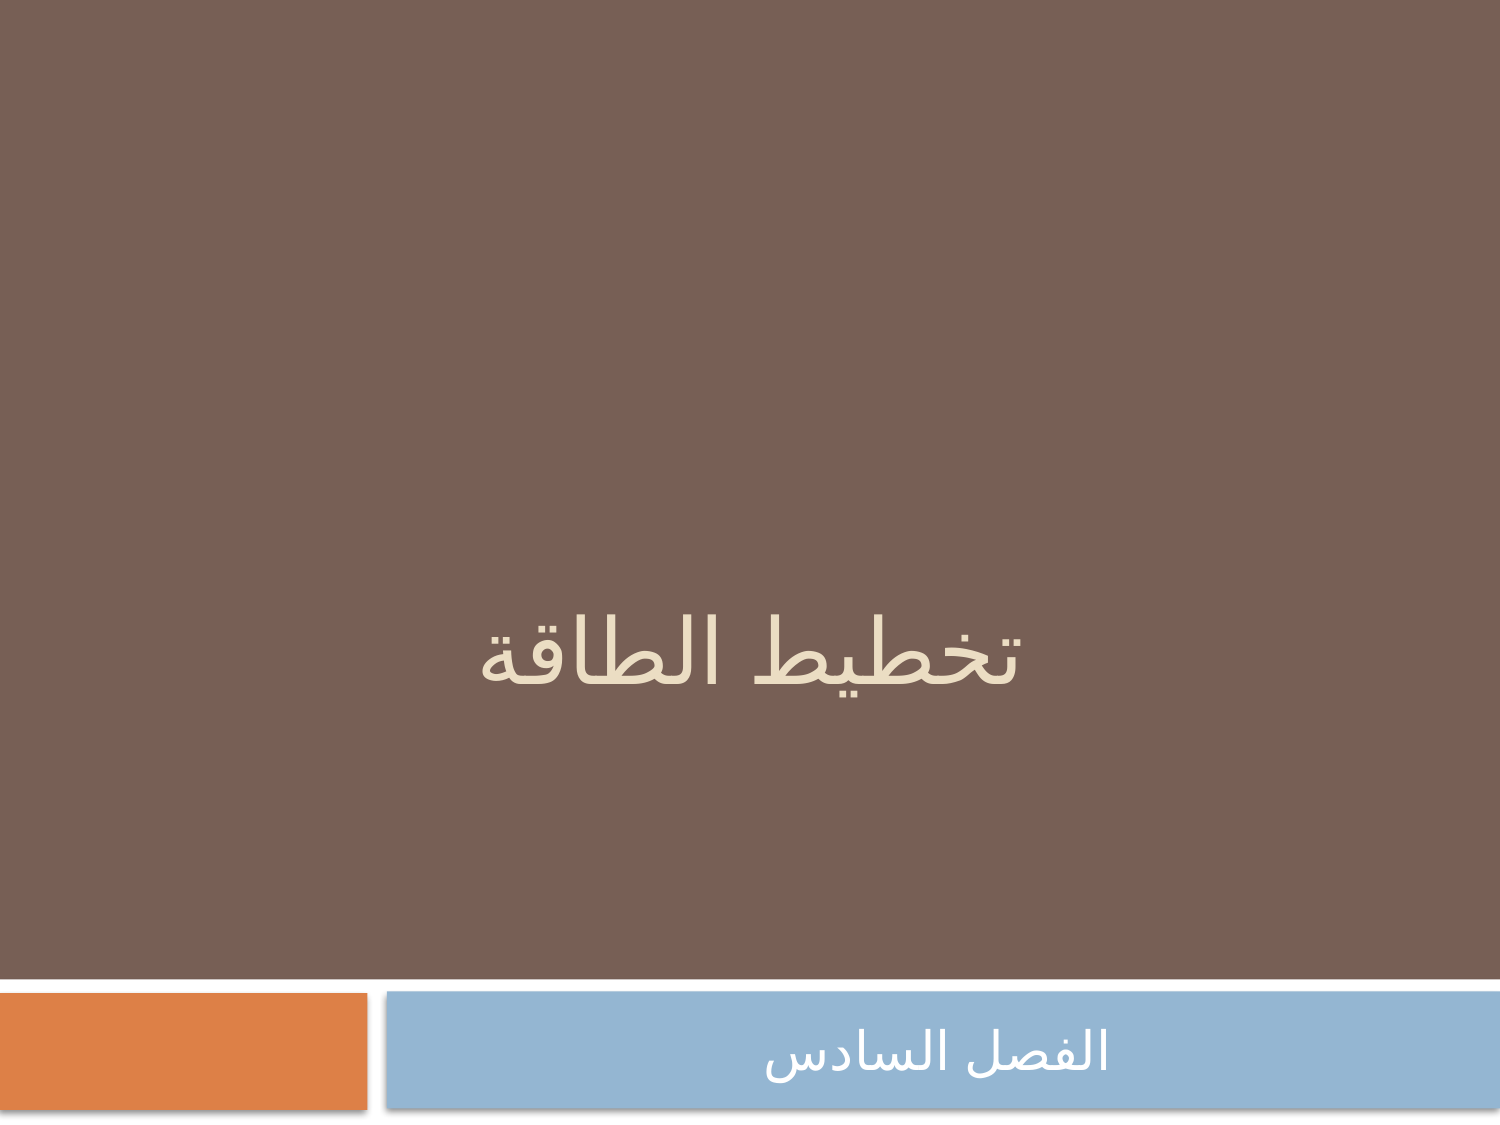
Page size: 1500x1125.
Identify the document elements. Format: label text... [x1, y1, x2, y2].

subtitle الفصل السادس [387, 992, 1488, 1105]
title تخطيط الطاقة [304, 539, 1196, 711]
